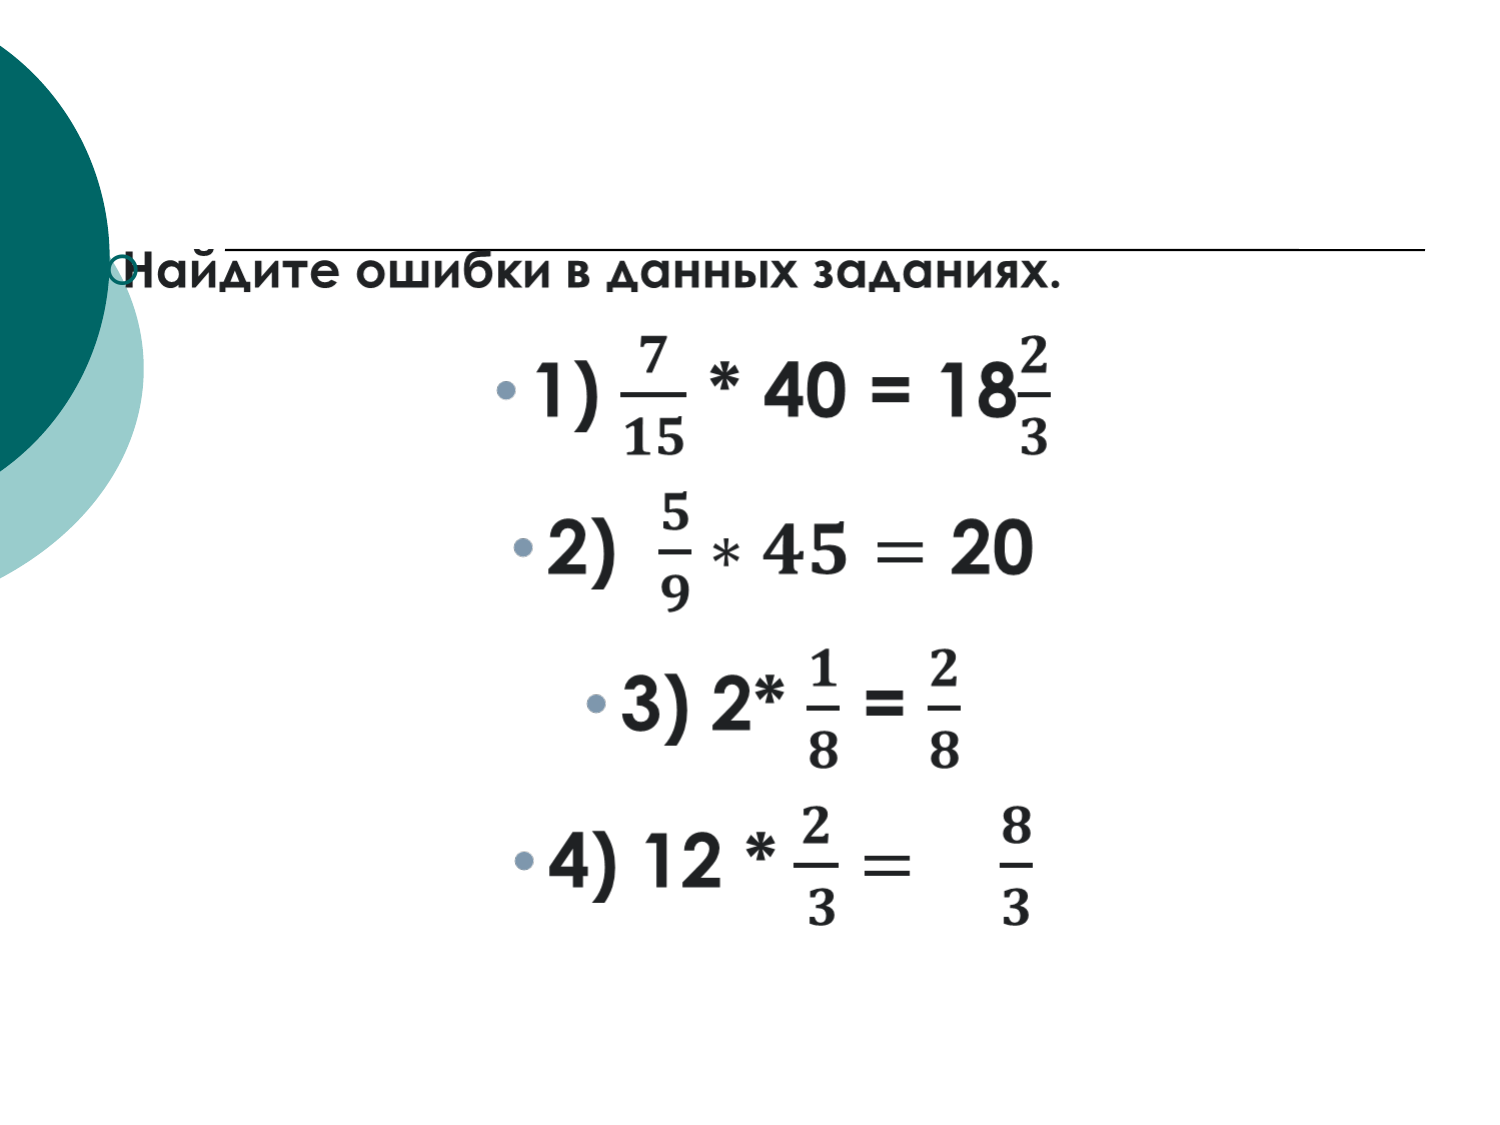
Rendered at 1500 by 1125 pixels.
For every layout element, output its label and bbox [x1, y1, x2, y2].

text_box [88, 231, 1439, 1047]
